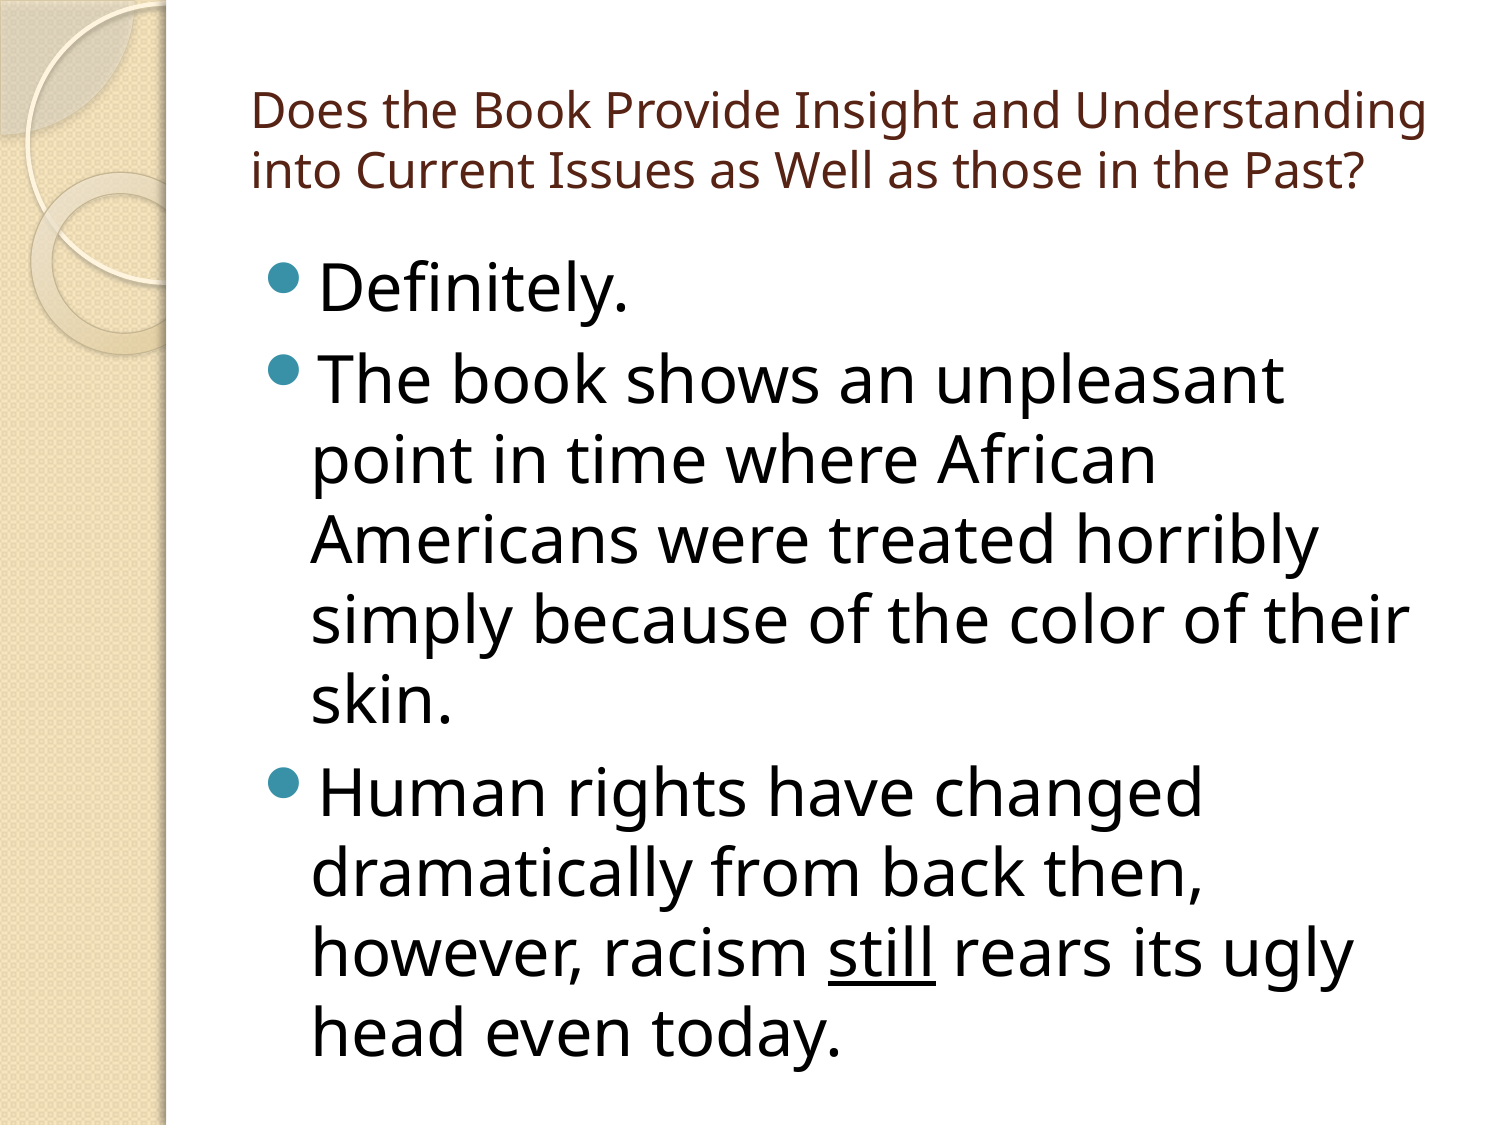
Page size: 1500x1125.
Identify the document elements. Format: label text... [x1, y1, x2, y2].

title Does the Book Provide Insight and Understanding into Current Issues as Well as those in the Past? [235, 45, 1466, 233]
list Definitely. The book shows an unpleasant point in time where African Americans were treated horribly simply because of the color of their skin. Human rights have changed dramatically from back then, however, racism still rears its ugly head even today. [235, 237, 1466, 1025]
